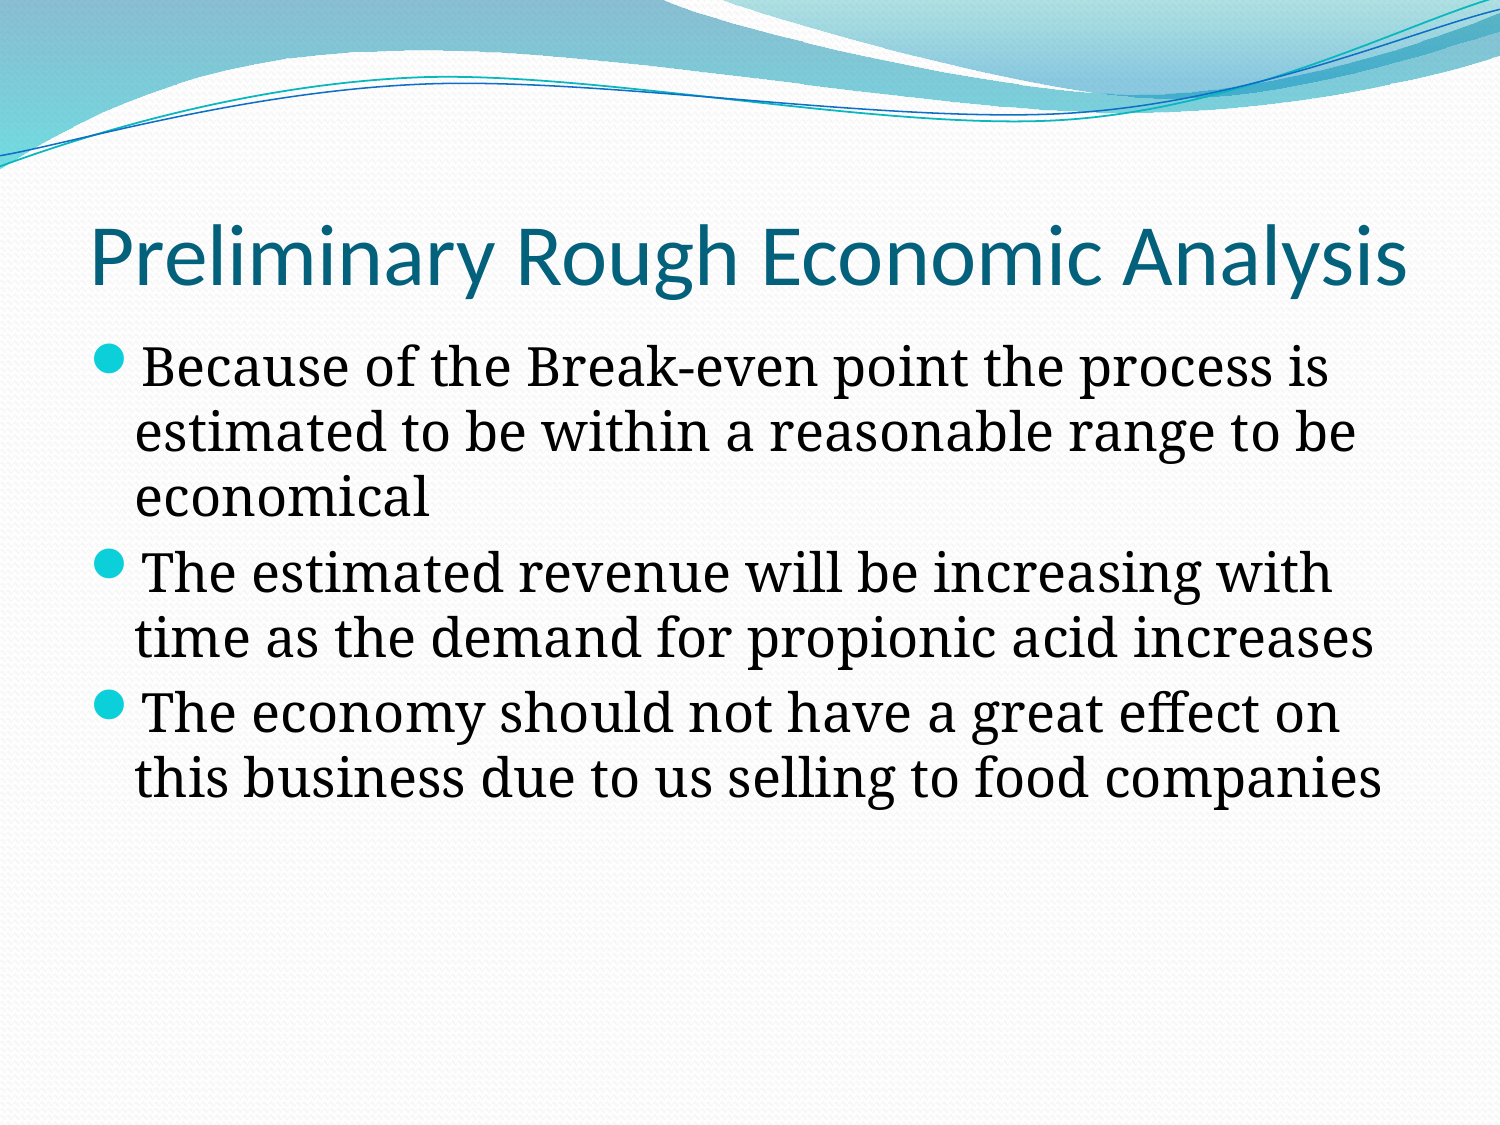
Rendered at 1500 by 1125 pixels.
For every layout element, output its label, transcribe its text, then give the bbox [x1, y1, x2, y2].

title Preliminary Rough Economic Analysis [75, 115, 1425, 303]
list Because of the Break-even point the process is estimated to be within a reasonable range to be economical The estimated revenue will be increasing with time as the demand for propionic acid increases The economy should not have a great effect on this business due to us selling to food companies [75, 324, 1425, 1045]
